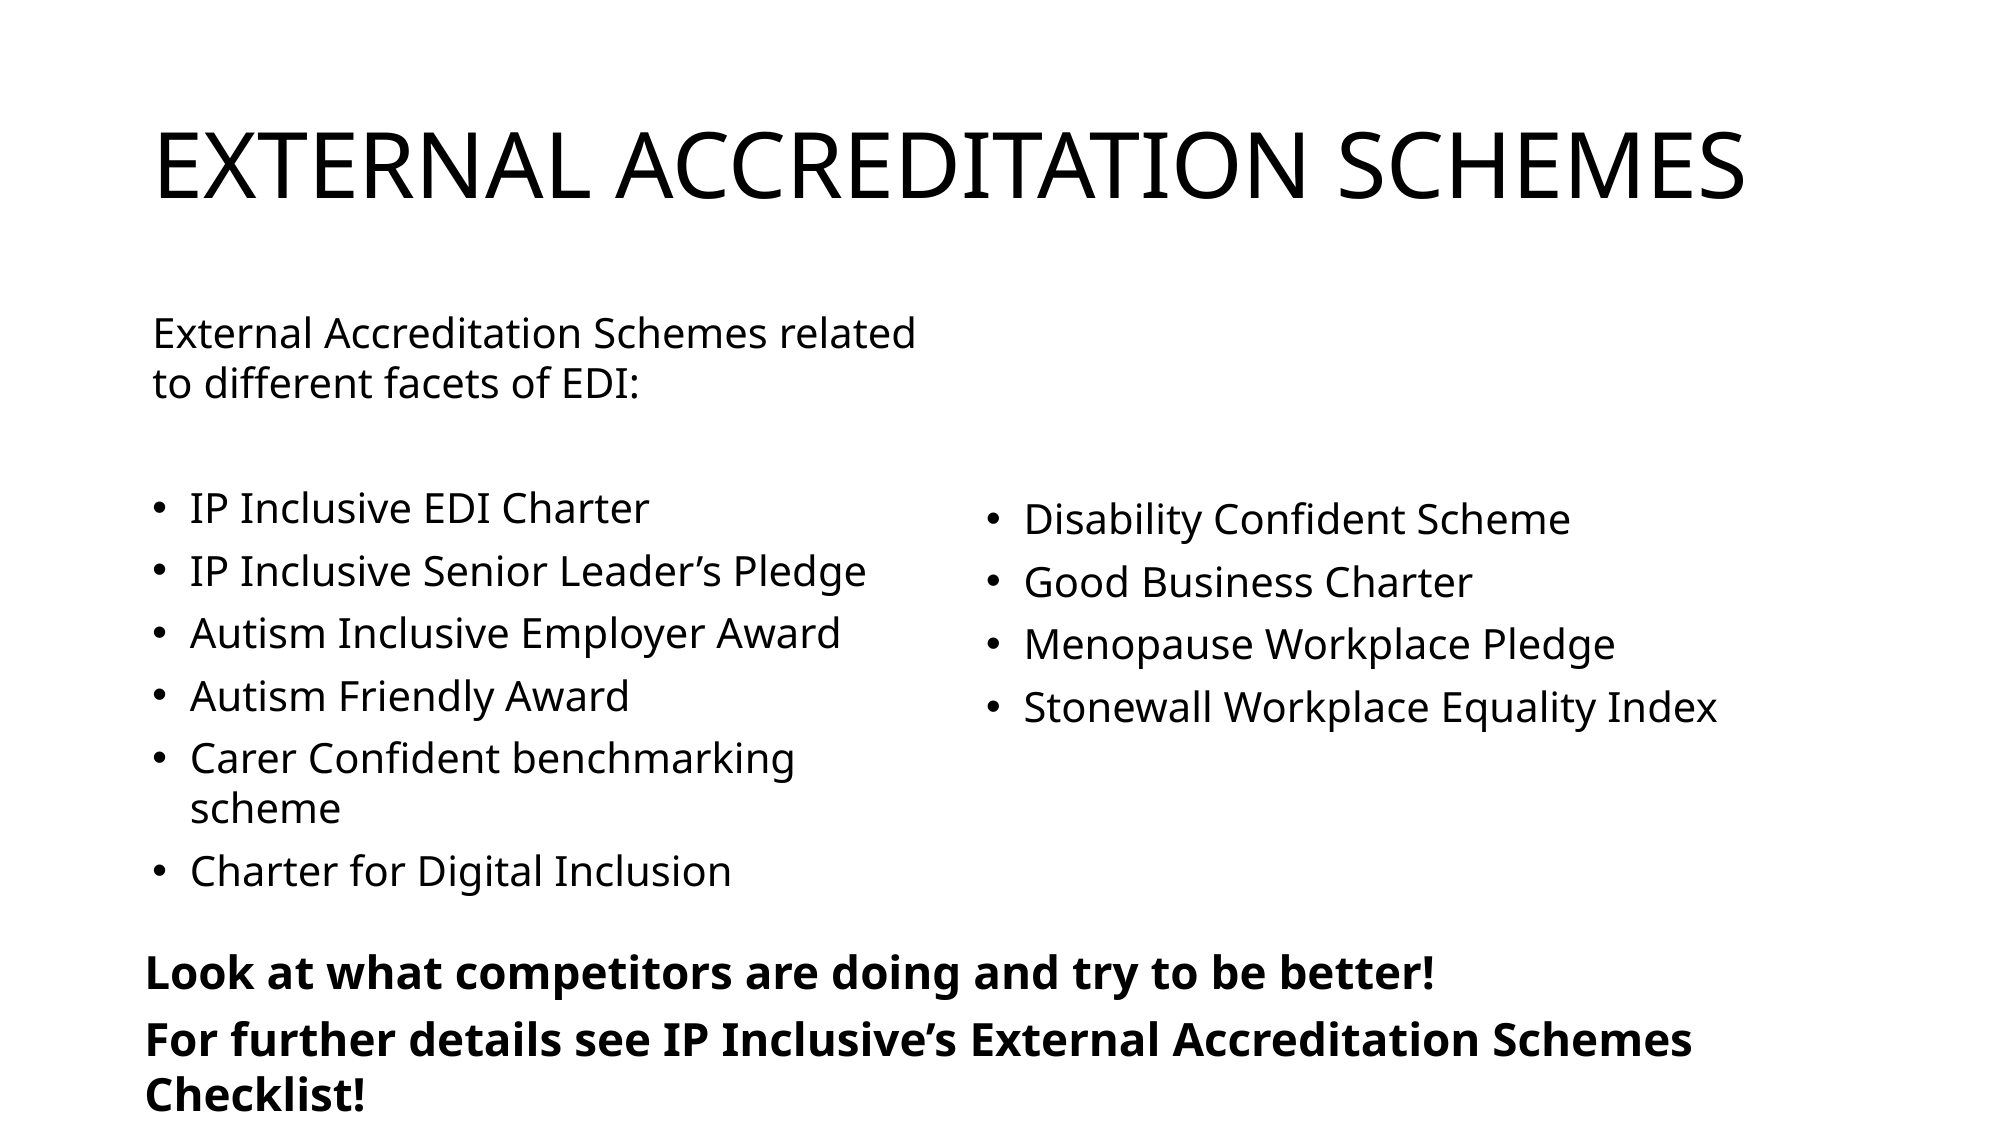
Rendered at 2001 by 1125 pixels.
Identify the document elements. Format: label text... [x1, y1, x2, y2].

text_box Look at what competitors are doing and try to be better! For further details see IP Inclusive’s External Accreditation Schemes Checklist! [129, 936, 1884, 1125]
text_box Disability Confident Scheme Good Business Charter Menopause Workplace Pledge Stonewall Workplace Equality Index [971, 485, 1914, 855]
title EXTERNAL ACCREDITATION SCHEMES [137, 59, 1863, 278]
list External Accreditation Schemes related to different facets of EDI: IP Inclusive EDI Charter IP Inclusive Senior Leader’s Pledge Autism Inclusive Employer Award Autism Friendly Award Carer Confident benchmarking scheme Charter for Digital Inclusion [137, 299, 951, 904]
